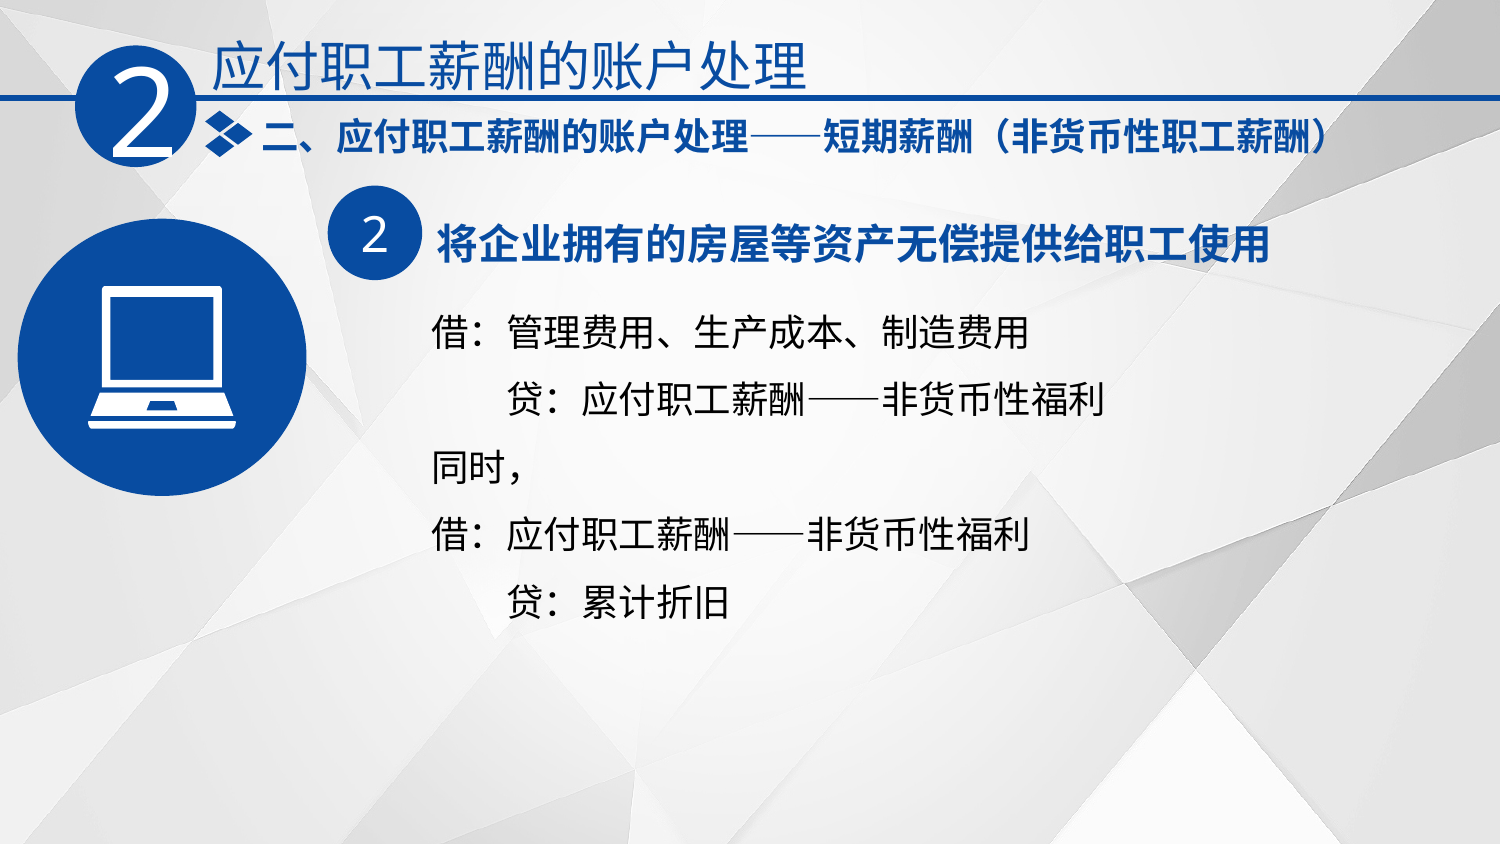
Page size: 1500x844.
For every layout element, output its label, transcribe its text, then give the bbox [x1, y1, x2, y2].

text_box [205, 135, 235, 158]
text_box 2 [84, 45, 203, 97]
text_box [17, 218, 307, 497]
picture [0, 0, 1500, 95]
text_box 应付职工薪酬的账户处理 [198, 37, 867, 92]
text_box [75, 107, 84, 138]
text_box [205, 110, 235, 133]
text_box [75, 74, 84, 97]
picture [0, 101, 1500, 844]
text_box 二、应付职工薪酬的账户处理——短期薪酬（非货币性职工薪酬） [248, 107, 1366, 164]
text_box 借：管理费用、生产成本、制造费用 贷：应付职工薪酬——非货币性福利 同时， 借：应付职工薪酬——非货币性福利 贷：累计折旧 [416, 279, 1329, 632]
text_box 2 [84, 107, 203, 171]
text_box 将企业拥有的房屋等资产无偿提供给职工使用 [422, 185, 1500, 276]
text_box 2 [327, 185, 422, 281]
text_box [223, 122, 248, 145]
